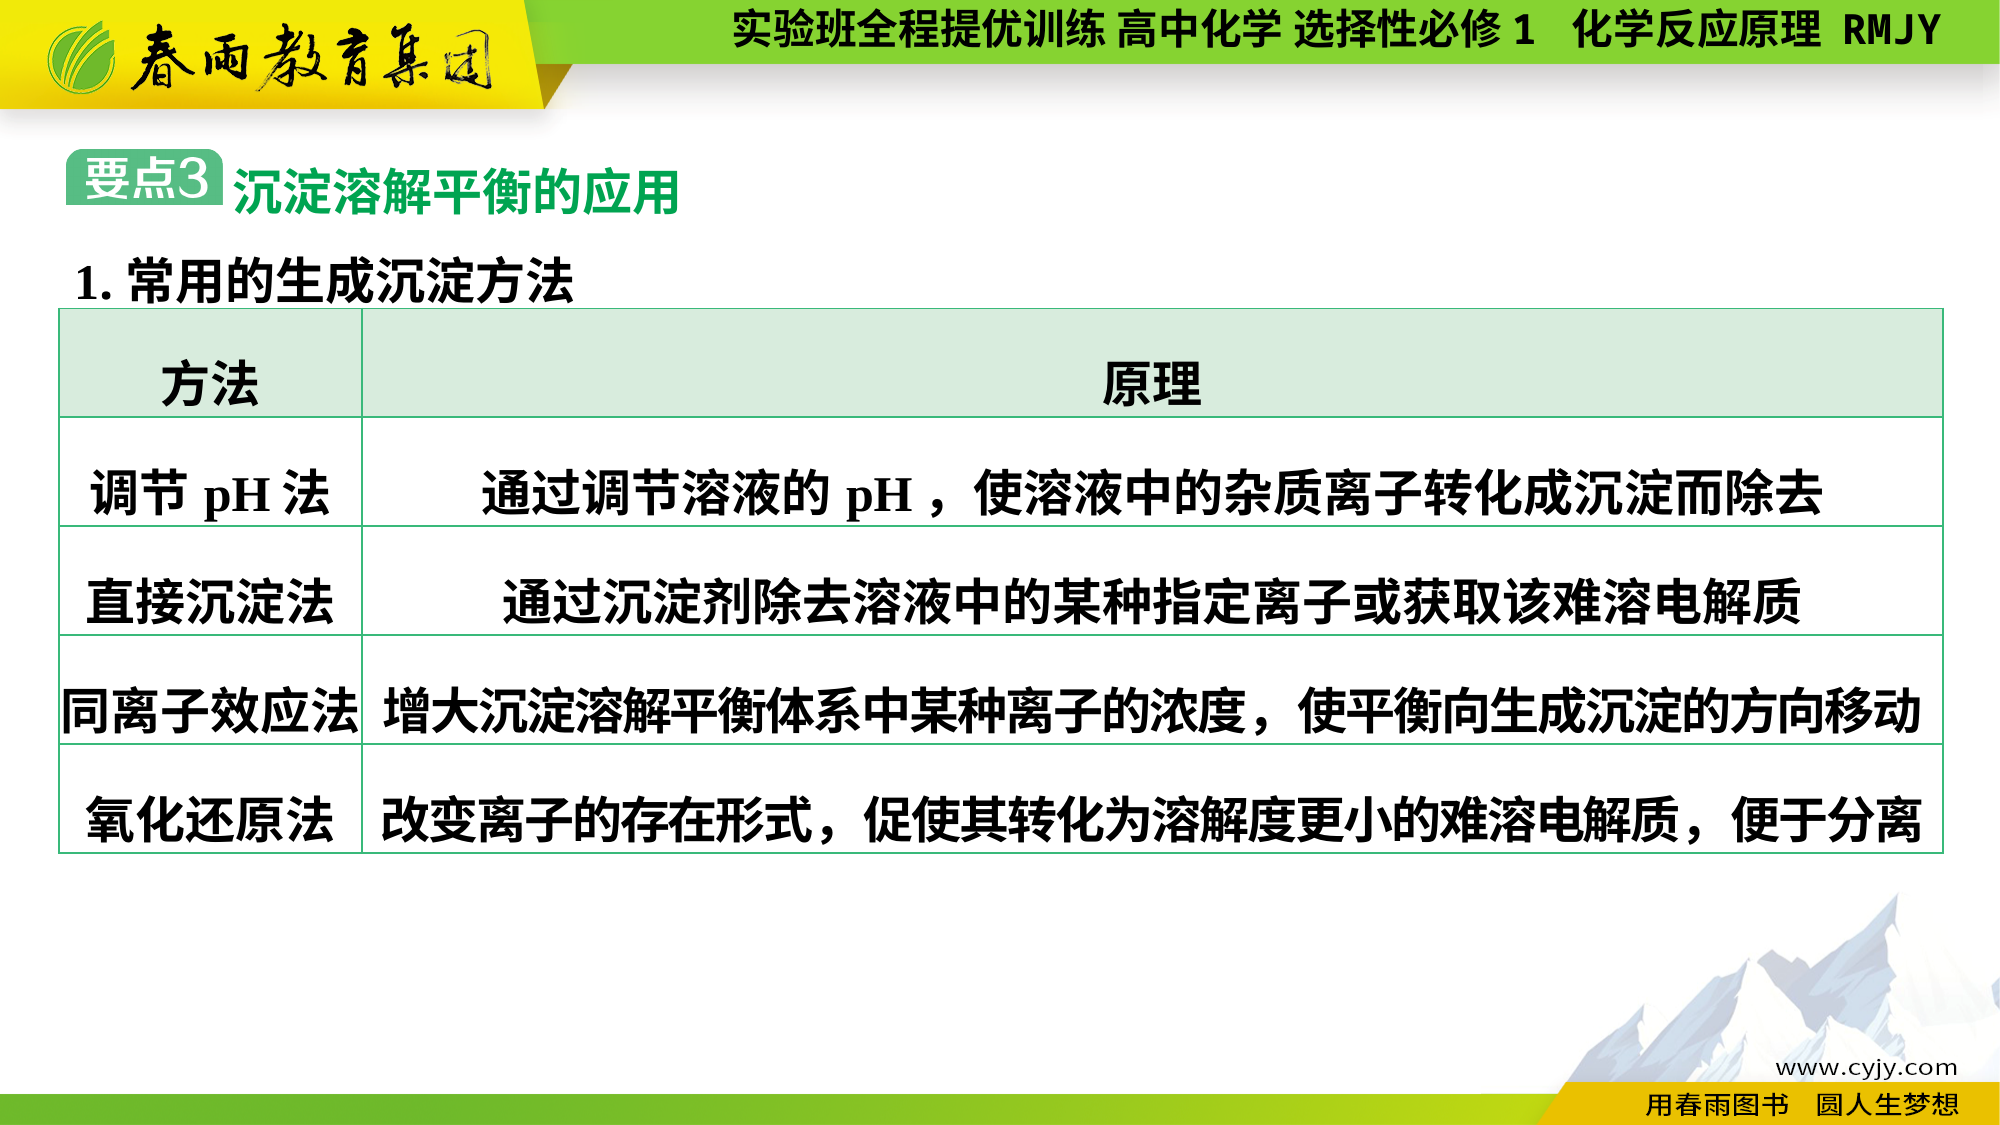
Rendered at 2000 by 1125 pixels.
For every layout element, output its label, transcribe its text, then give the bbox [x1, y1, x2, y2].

table_cell 调节pH法 [60, 418, 361, 525]
picture [0, 0, 2000, 1125]
table_cell 增大沉淀溶解平衡体系中某种离子的浓度，使平衡向生成沉淀的方向移动 [363, 636, 1942, 743]
table_cell 直接沉淀法 [60, 527, 361, 634]
table_header 方法 [60, 309, 361, 416]
table_cell 通过沉淀剂除去溶液中的某种指定离子或获取该难溶电解质 [363, 527, 1942, 634]
table_cell 氧化还原法 [60, 745, 361, 852]
table_cell 同离子效应法 [60, 636, 361, 743]
table_header 原理 [363, 309, 1942, 416]
table_cell 改变离子的存在形式，促使其转化为溶解度更小的难溶电解质，便于分离 [363, 745, 1942, 852]
table_cell 通过调节溶液的pH，使溶液中的杂质离子转化成沉淀而除去 [363, 418, 1942, 525]
list 沉淀溶解平衡的应用 1.常用的生成沉淀方法 [59, 122, 1944, 308]
